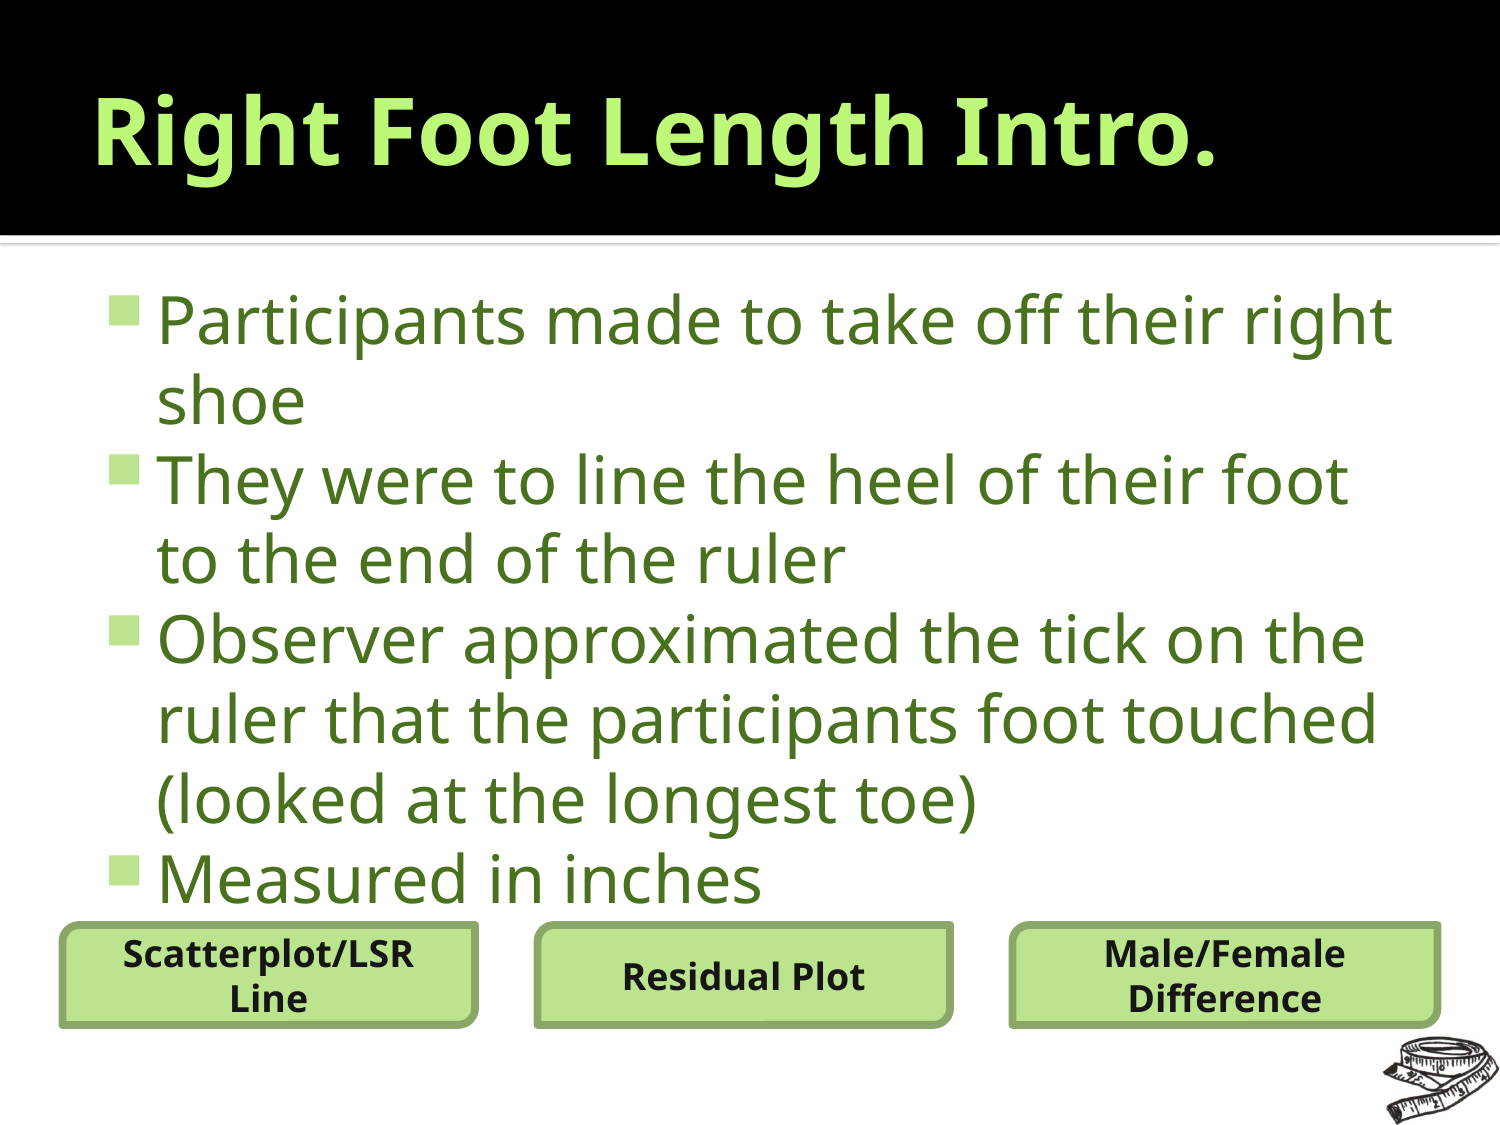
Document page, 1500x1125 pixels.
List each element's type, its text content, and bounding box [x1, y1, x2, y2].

text_box Residual Plot [533, 921, 954, 1029]
text_box Scatterplot/LSR Line [58, 921, 479, 1029]
title Right Foot Length Intro. [75, 25, 1425, 231]
picture [1380, 1034, 1500, 1125]
list Participants made to take off their right shoe They were to line the heel of their foot to the end of the ruler Observer approximated the tick on the ruler that the participants foot touched (looked at the longest toe) Measured in inches [75, 262, 1425, 1022]
text_box Male/Female Difference [1008, 921, 1442, 1029]
